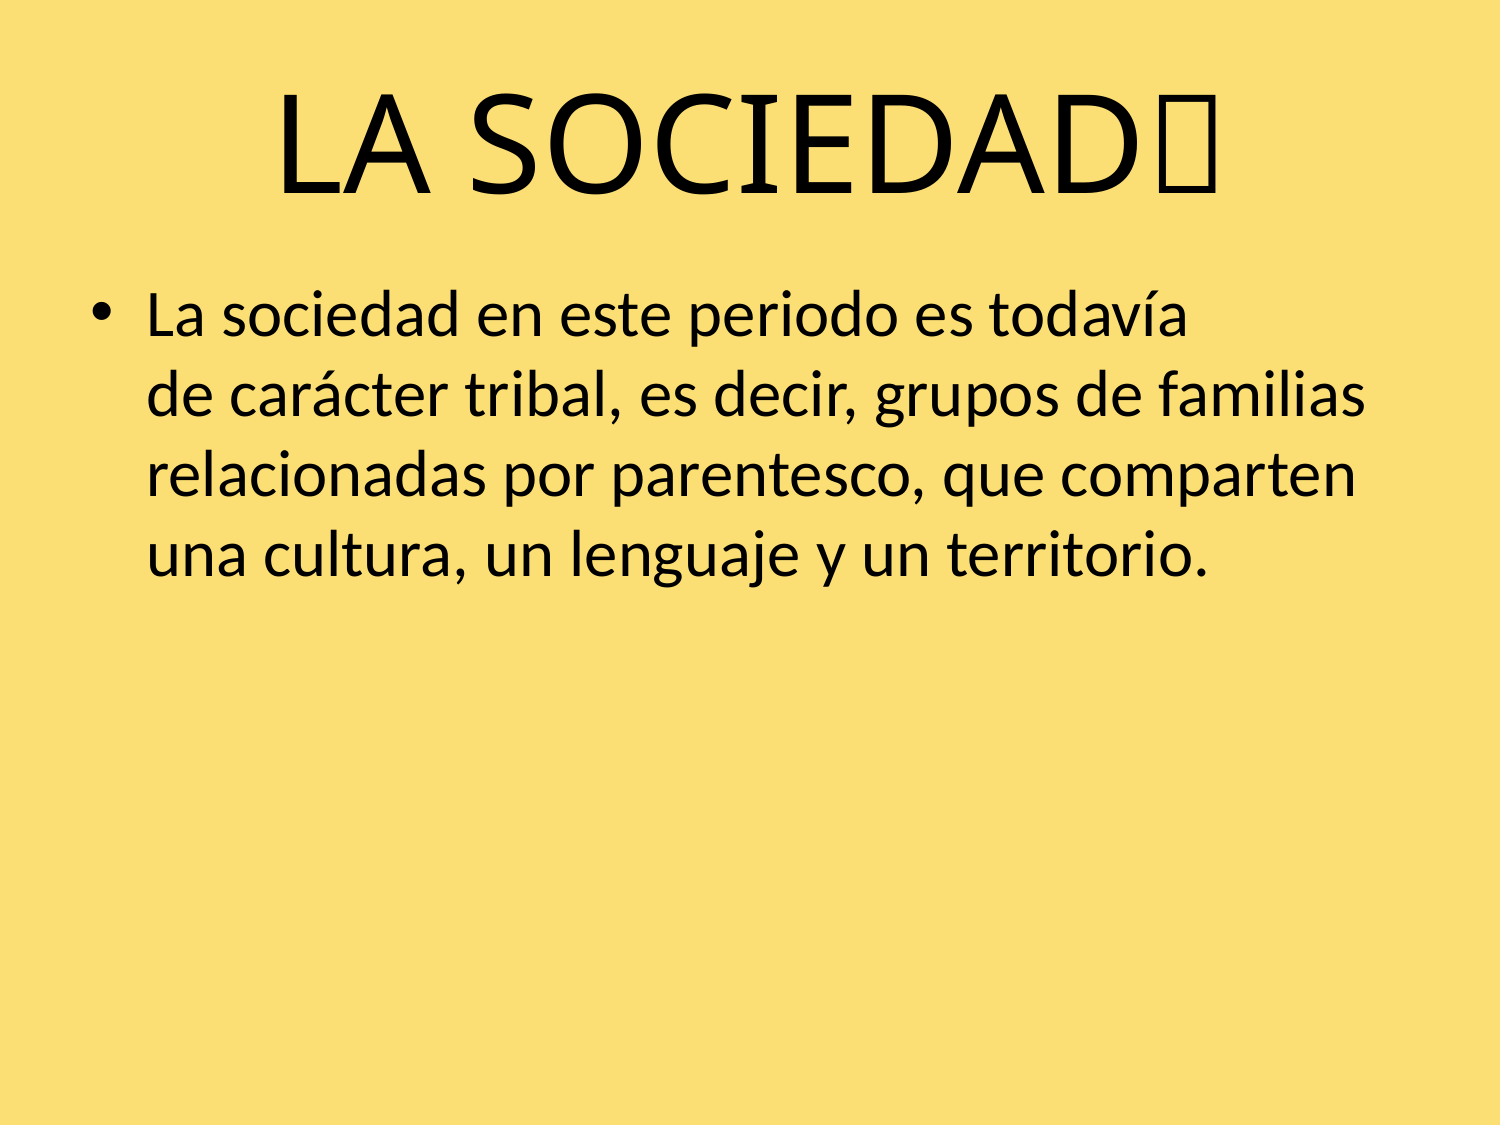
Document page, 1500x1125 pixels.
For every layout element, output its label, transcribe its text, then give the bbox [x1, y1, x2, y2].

list La sociedad en este periodo es todavía de carácter tribal, es decir, grupos de familias relacionadas por parentesco, que comparten una cultura, un lenguaje y un territorio. [75, 262, 1425, 1005]
title LA SOCIEDAD [75, 45, 1425, 233]
